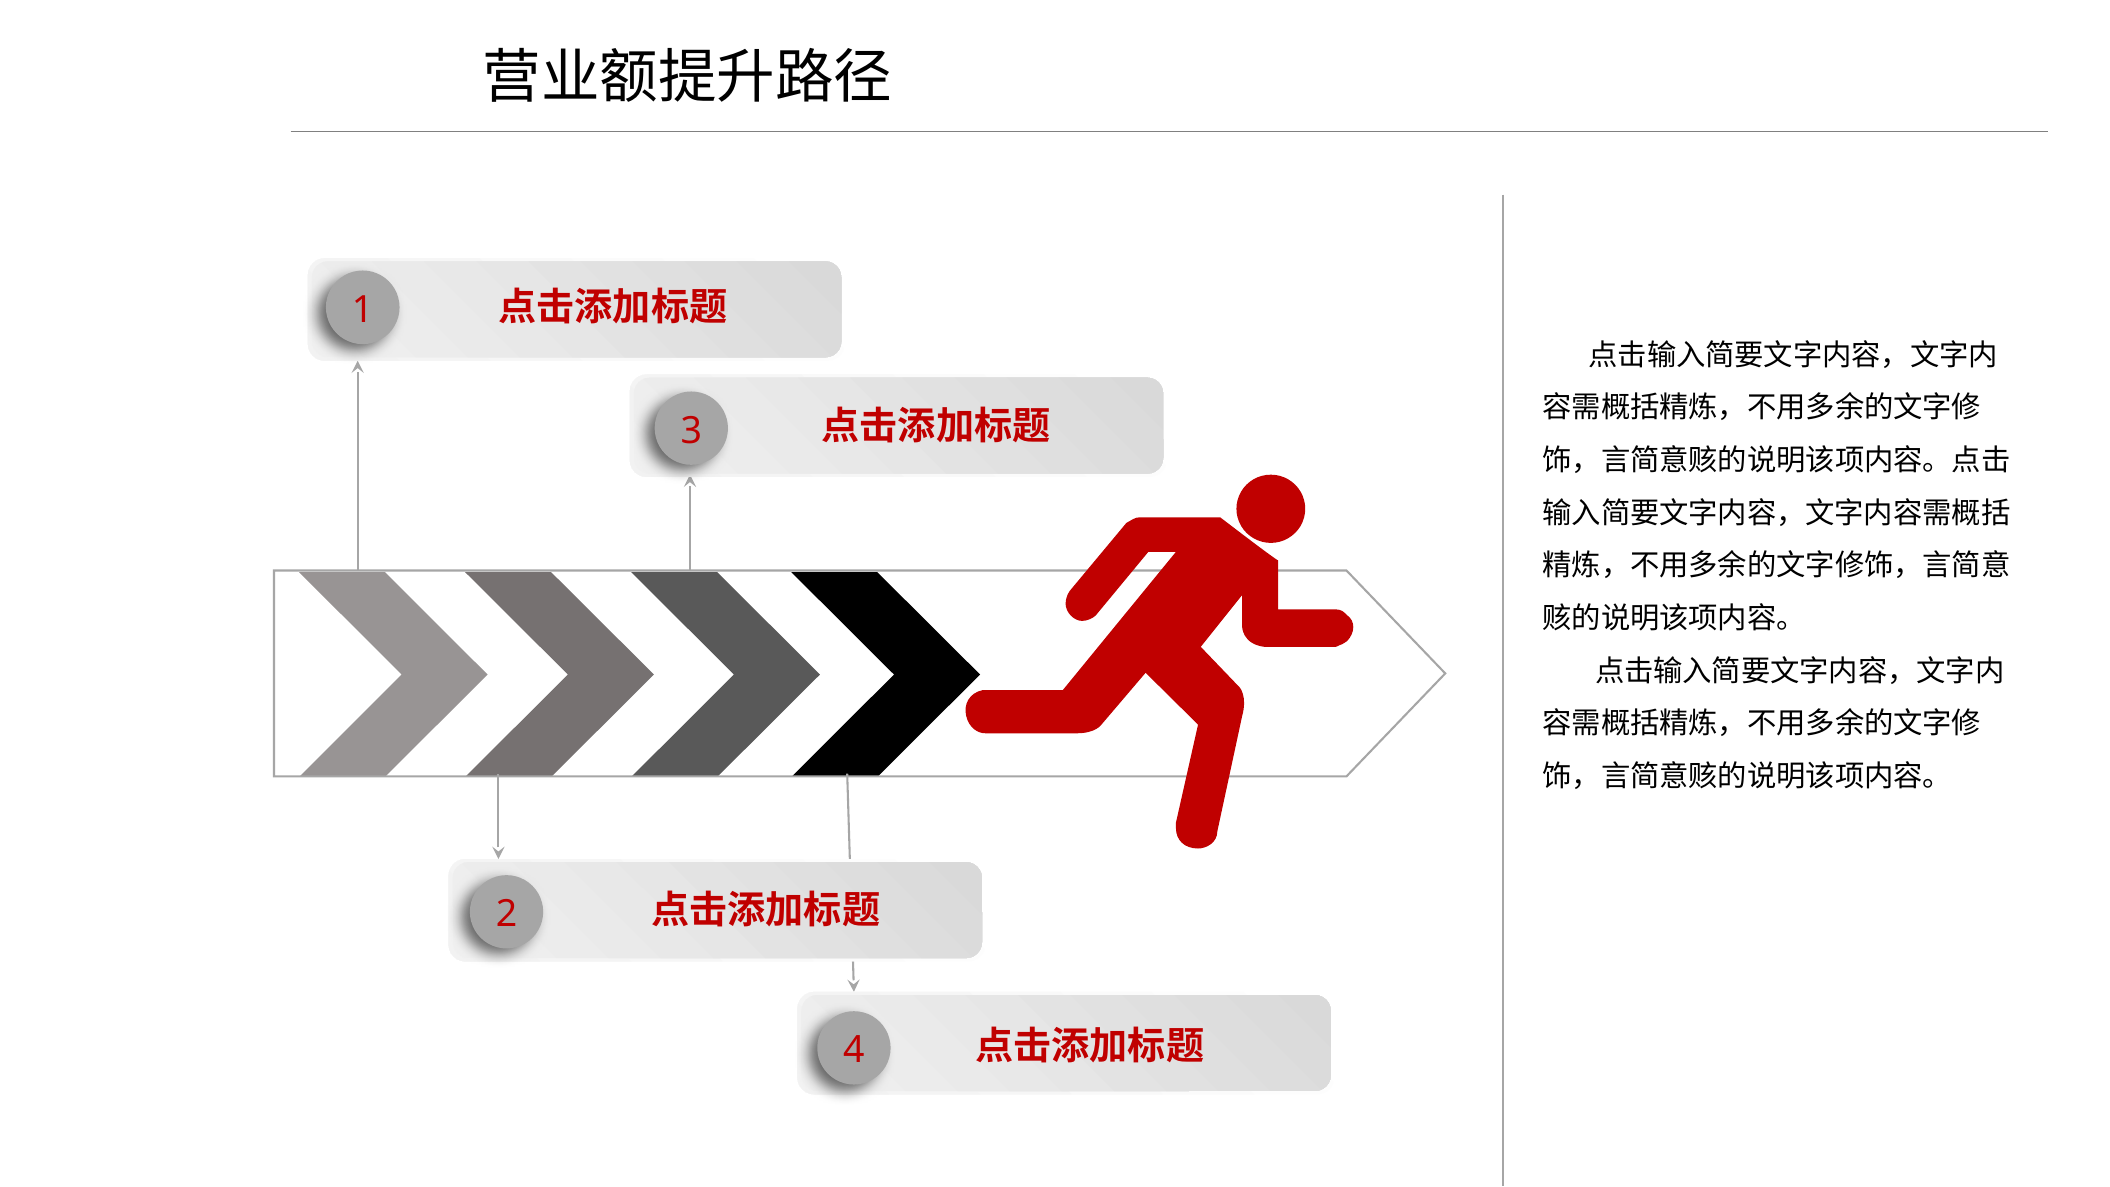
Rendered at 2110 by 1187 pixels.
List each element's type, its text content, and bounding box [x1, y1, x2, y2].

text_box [307, 258, 845, 361]
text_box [963, 474, 1356, 849]
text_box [629, 374, 1167, 477]
title 营业额提升路径 [471, 41, 909, 117]
text_box 点击输入简要文字内容，文字内容需概括精炼，不用多余的文字修饰，言简意赅的说明该项内容。点击输入简要文字内容，文字内容需概括精炼，不用多余的文字修饰，言简意赅的说明该项内容。 点击输入简要文字内容，文字内容需概括精炼，不用多余的文字修饰，言简意赅的说明该项内容。 [1527, 310, 2027, 800]
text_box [448, 858, 986, 962]
text_box [1356, 579, 1446, 768]
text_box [847, 962, 854, 991]
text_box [847, 773, 854, 858]
text_box [273, 569, 963, 777]
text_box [797, 991, 1335, 1095]
